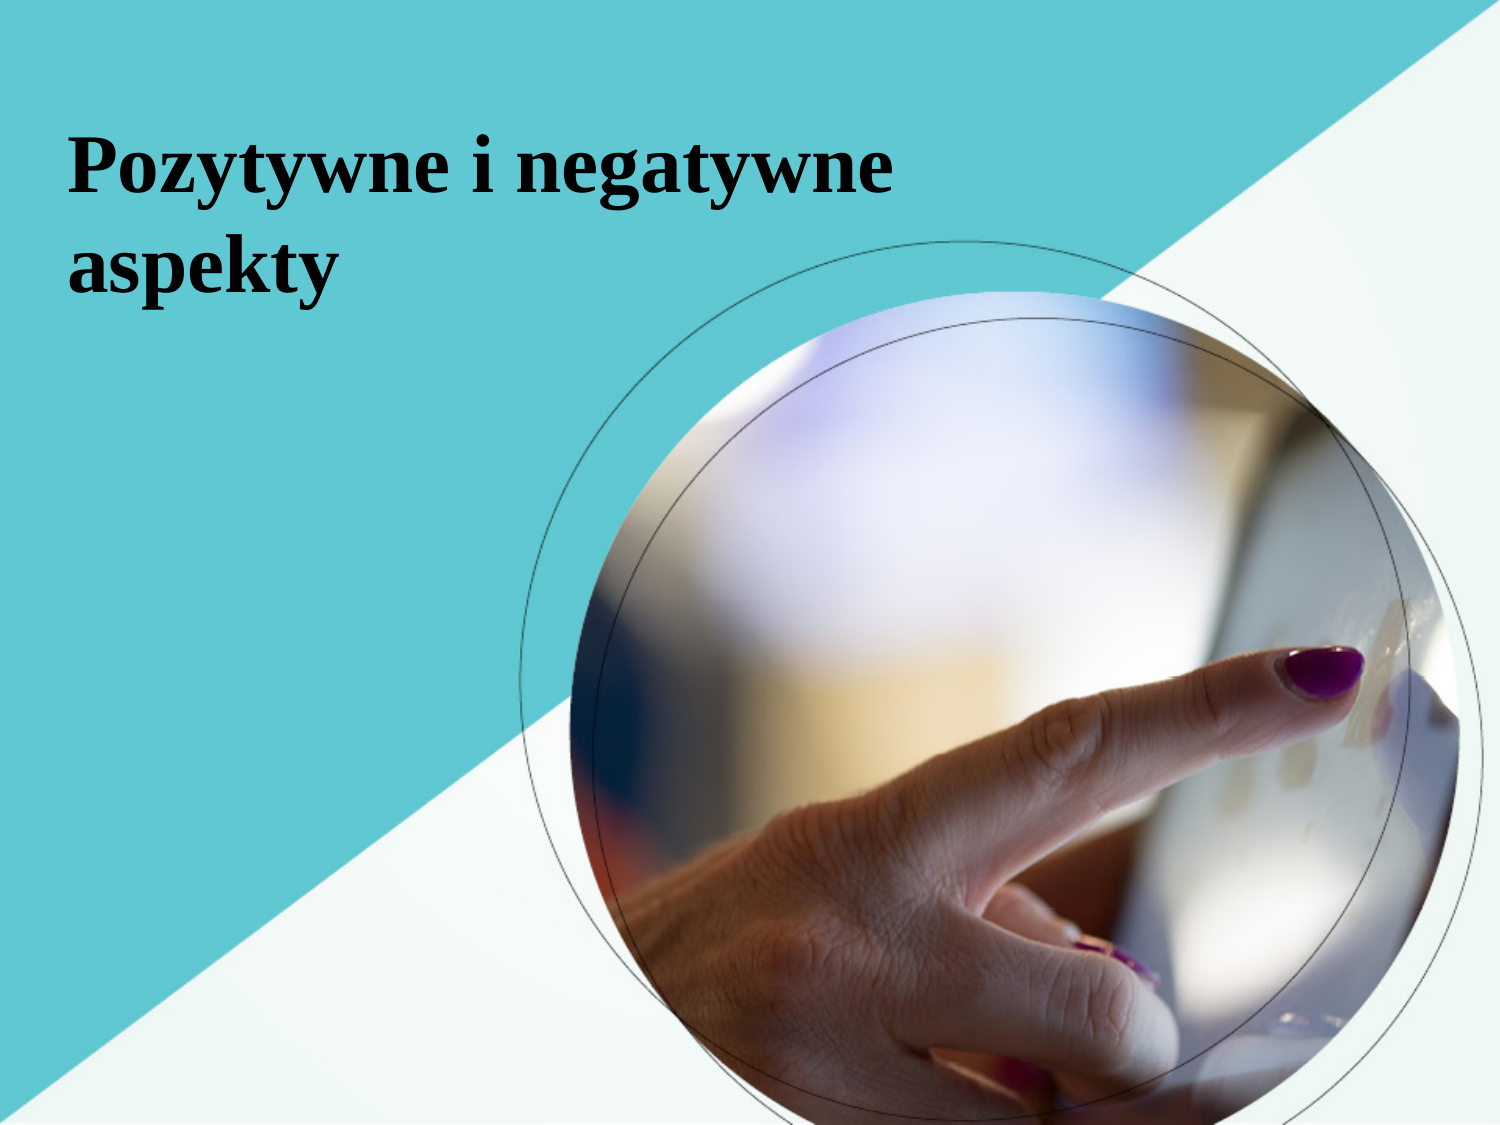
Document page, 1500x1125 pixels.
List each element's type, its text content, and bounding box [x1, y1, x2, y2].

picture [0, 0, 1500, 1125]
text_box Pozytywne i negatywne aspekty [52, 101, 1172, 317]
